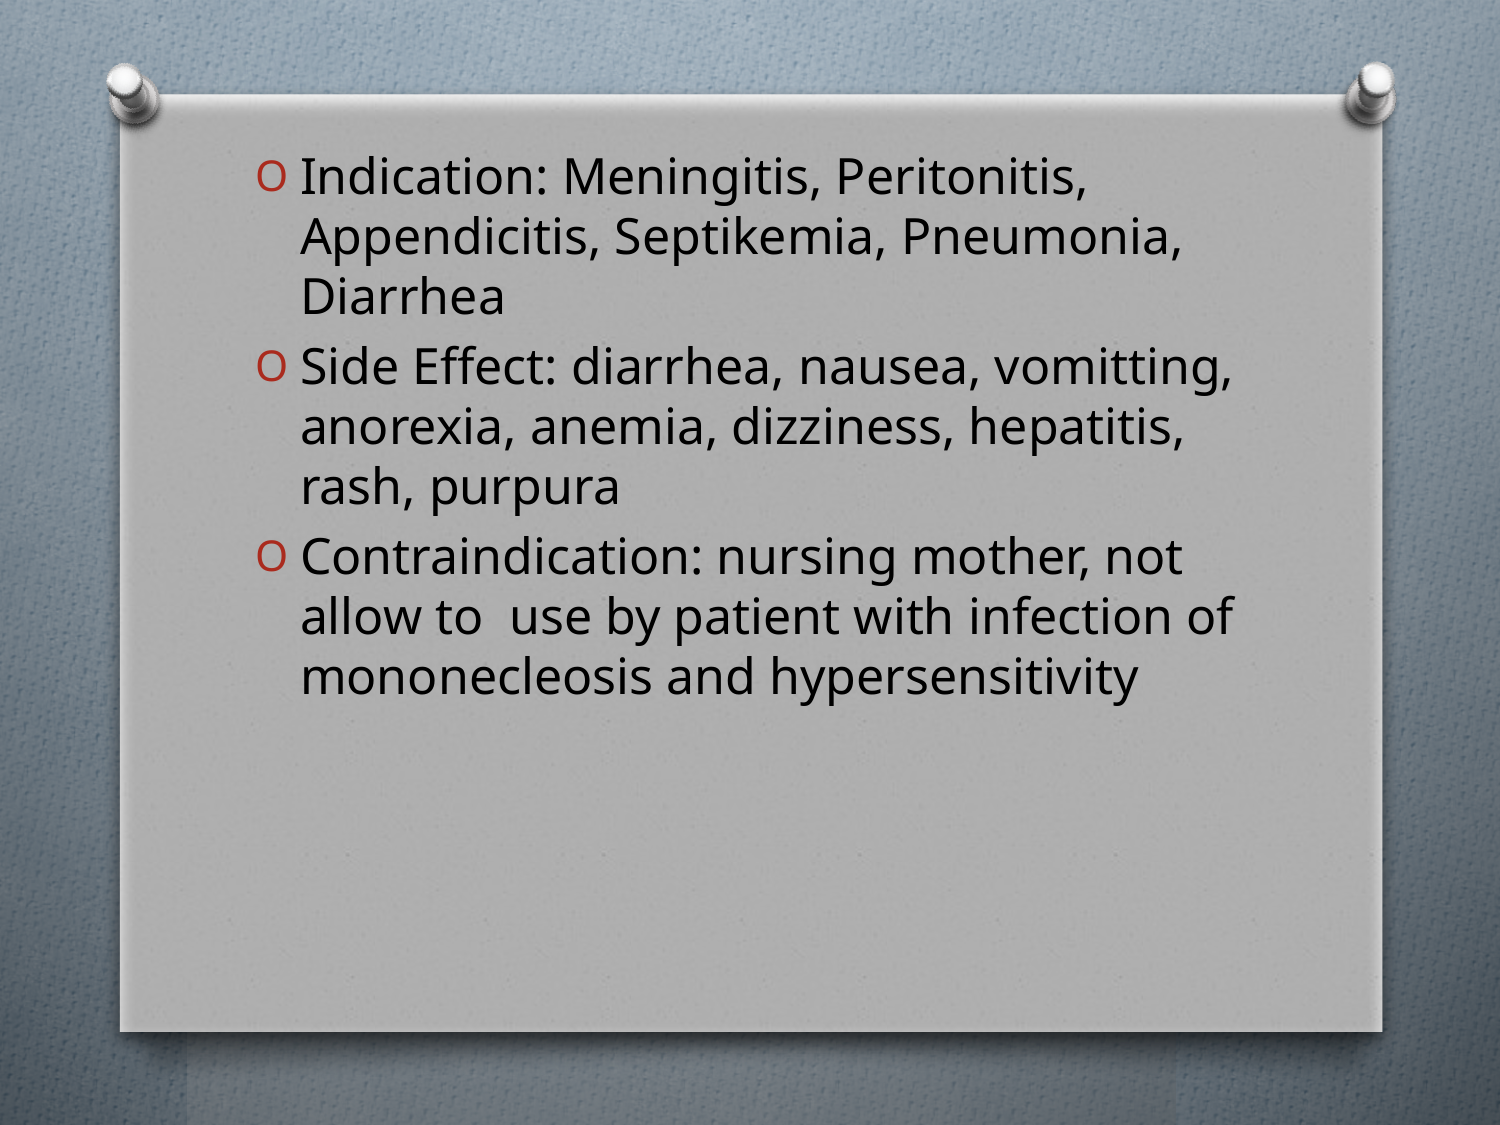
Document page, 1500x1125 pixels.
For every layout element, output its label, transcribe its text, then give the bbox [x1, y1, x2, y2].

list Indication: Meningitis, Peritonitis, Appendicitis, Septikemia, Pneumonia, Diarrhea Side Effect: diarrhea, nausea, vomitting, anorexia, anemia, dizziness, hepatitis, rash, purpura Contraindication: nursing mother, not allow to use by patient with infection of mononecleosis and hypersensitivity [240, 137, 1257, 939]
picture [1317, 35, 1439, 156]
picture [75, 29, 198, 153]
